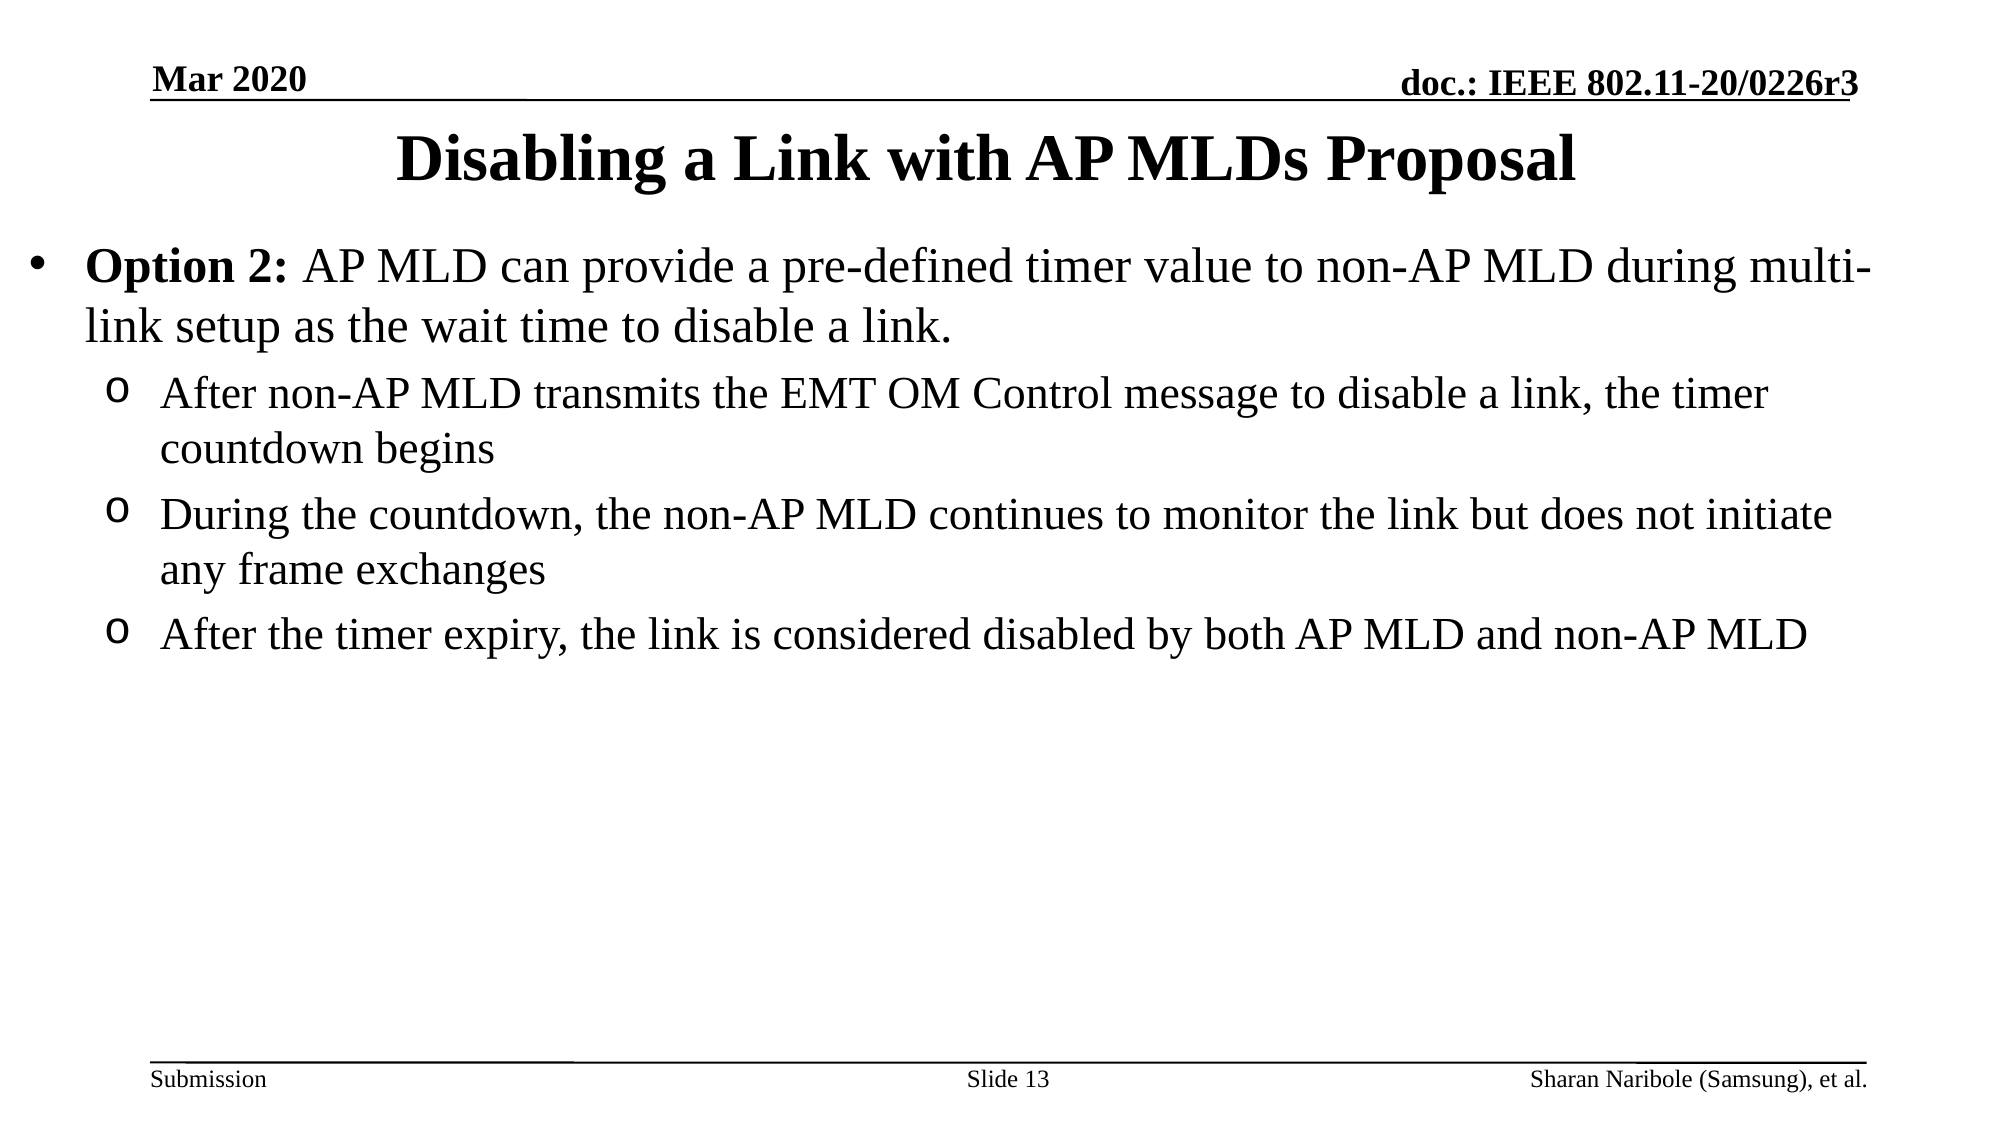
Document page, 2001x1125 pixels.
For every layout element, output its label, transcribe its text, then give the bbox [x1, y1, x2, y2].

footer Sharan Naribole (Samsung), et al. [1171, 1061, 1869, 1093]
slide_number Slide 13 [950, 1061, 1067, 1123]
title Disabling a Link with AP MLDs Proposal [137, 66, 1838, 224]
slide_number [152, 54, 563, 100]
list Option 2: AP MLD can provide a pre-defined timer value to non-AP MLD during multi-link setup as the wait time to disable a link. After non-AP MLD transmits the EMT OM Control message to disable a link, the timer countdown begins During the countdown, the non-AP MLD continues to monitor the link but does not initiate any frame exchanges After the timer expiry, the link is considered disabled by both AP MLD and non-AP MLD [4, 224, 1905, 900]
